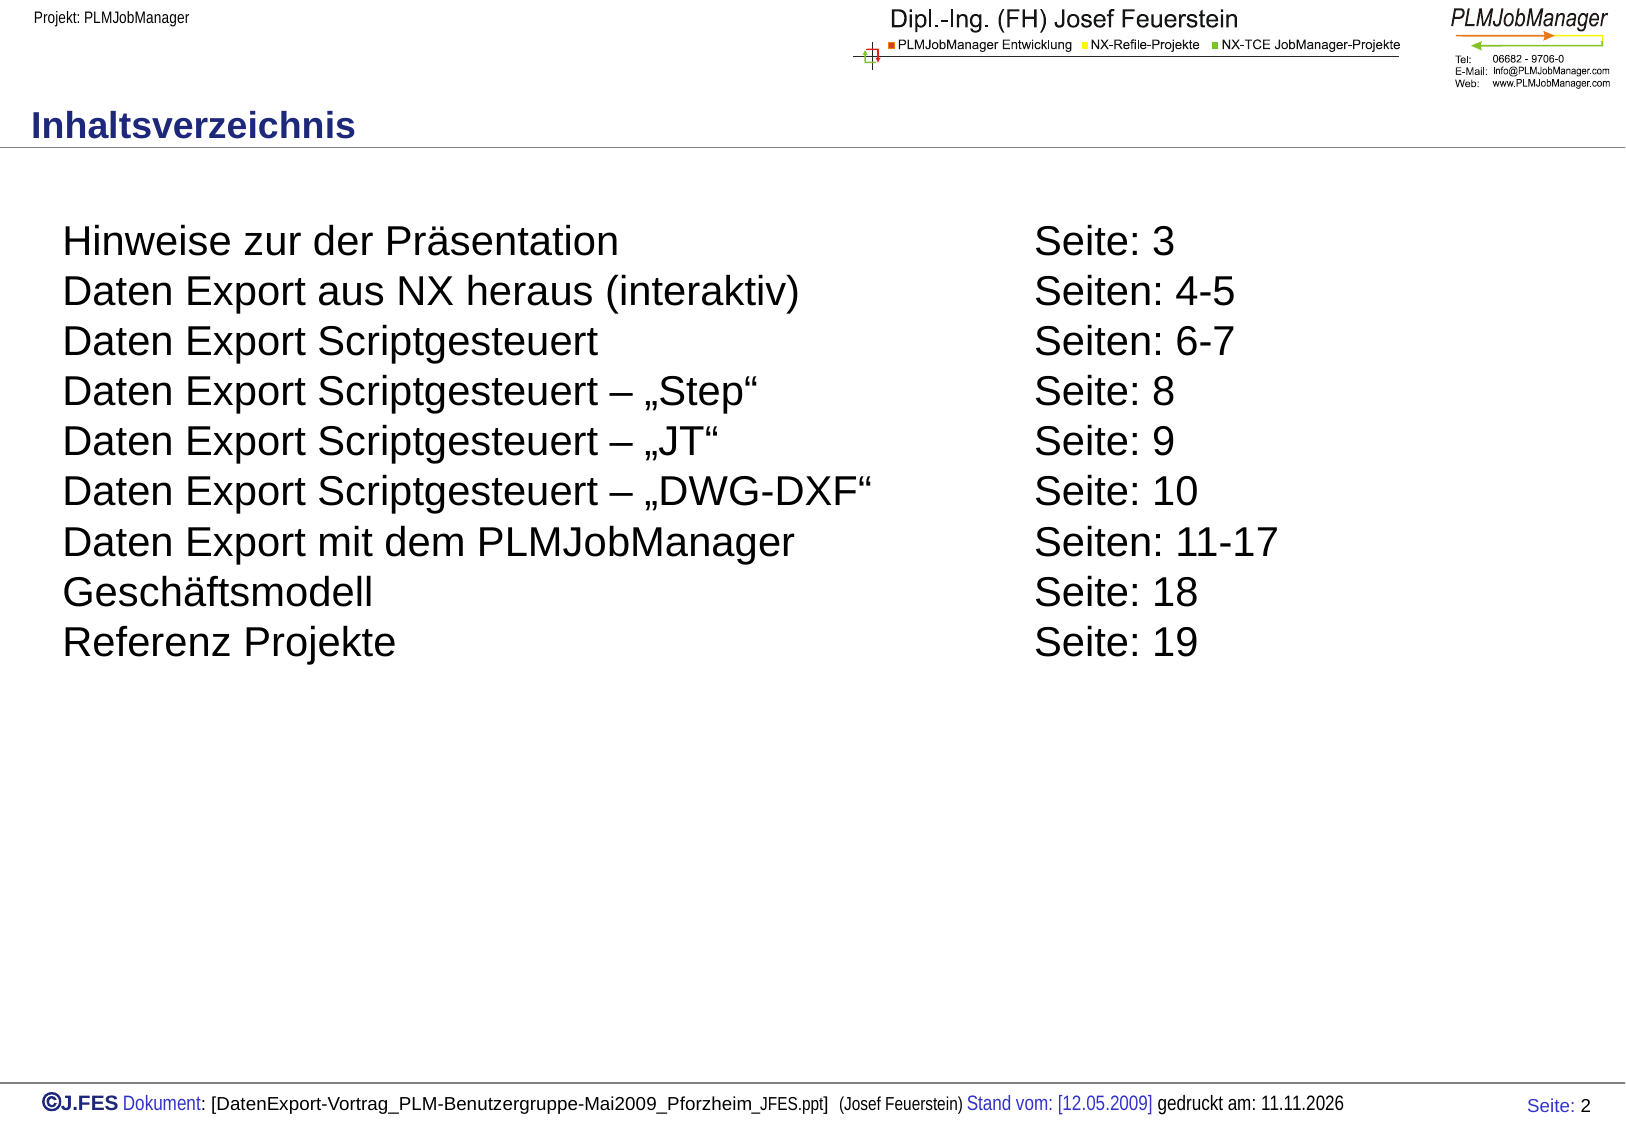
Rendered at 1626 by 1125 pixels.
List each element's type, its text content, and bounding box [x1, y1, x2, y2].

title Inhaltsverzeichnis [31, 73, 1600, 147]
text_box Hinweise zur der Präsentation Seite: 3 Daten Export aus NX heraus (interaktiv) Seiten: 4-5 Daten Export Scriptgesteuert Seiten: 6-7 Daten Export Scriptgesteuert – „Step“ Seite: 8 Daten Export Scriptgesteuert – „JT“ Seite: 9 Daten Export Scriptgesteuert – „DWG-DXF“ Seite: 10 Daten Export mit dem PLMJobManager Seiten: 11-17 Geschäftsmodell Seite: 18 Referenz Projekte Seite: 19 [47, 206, 1558, 672]
